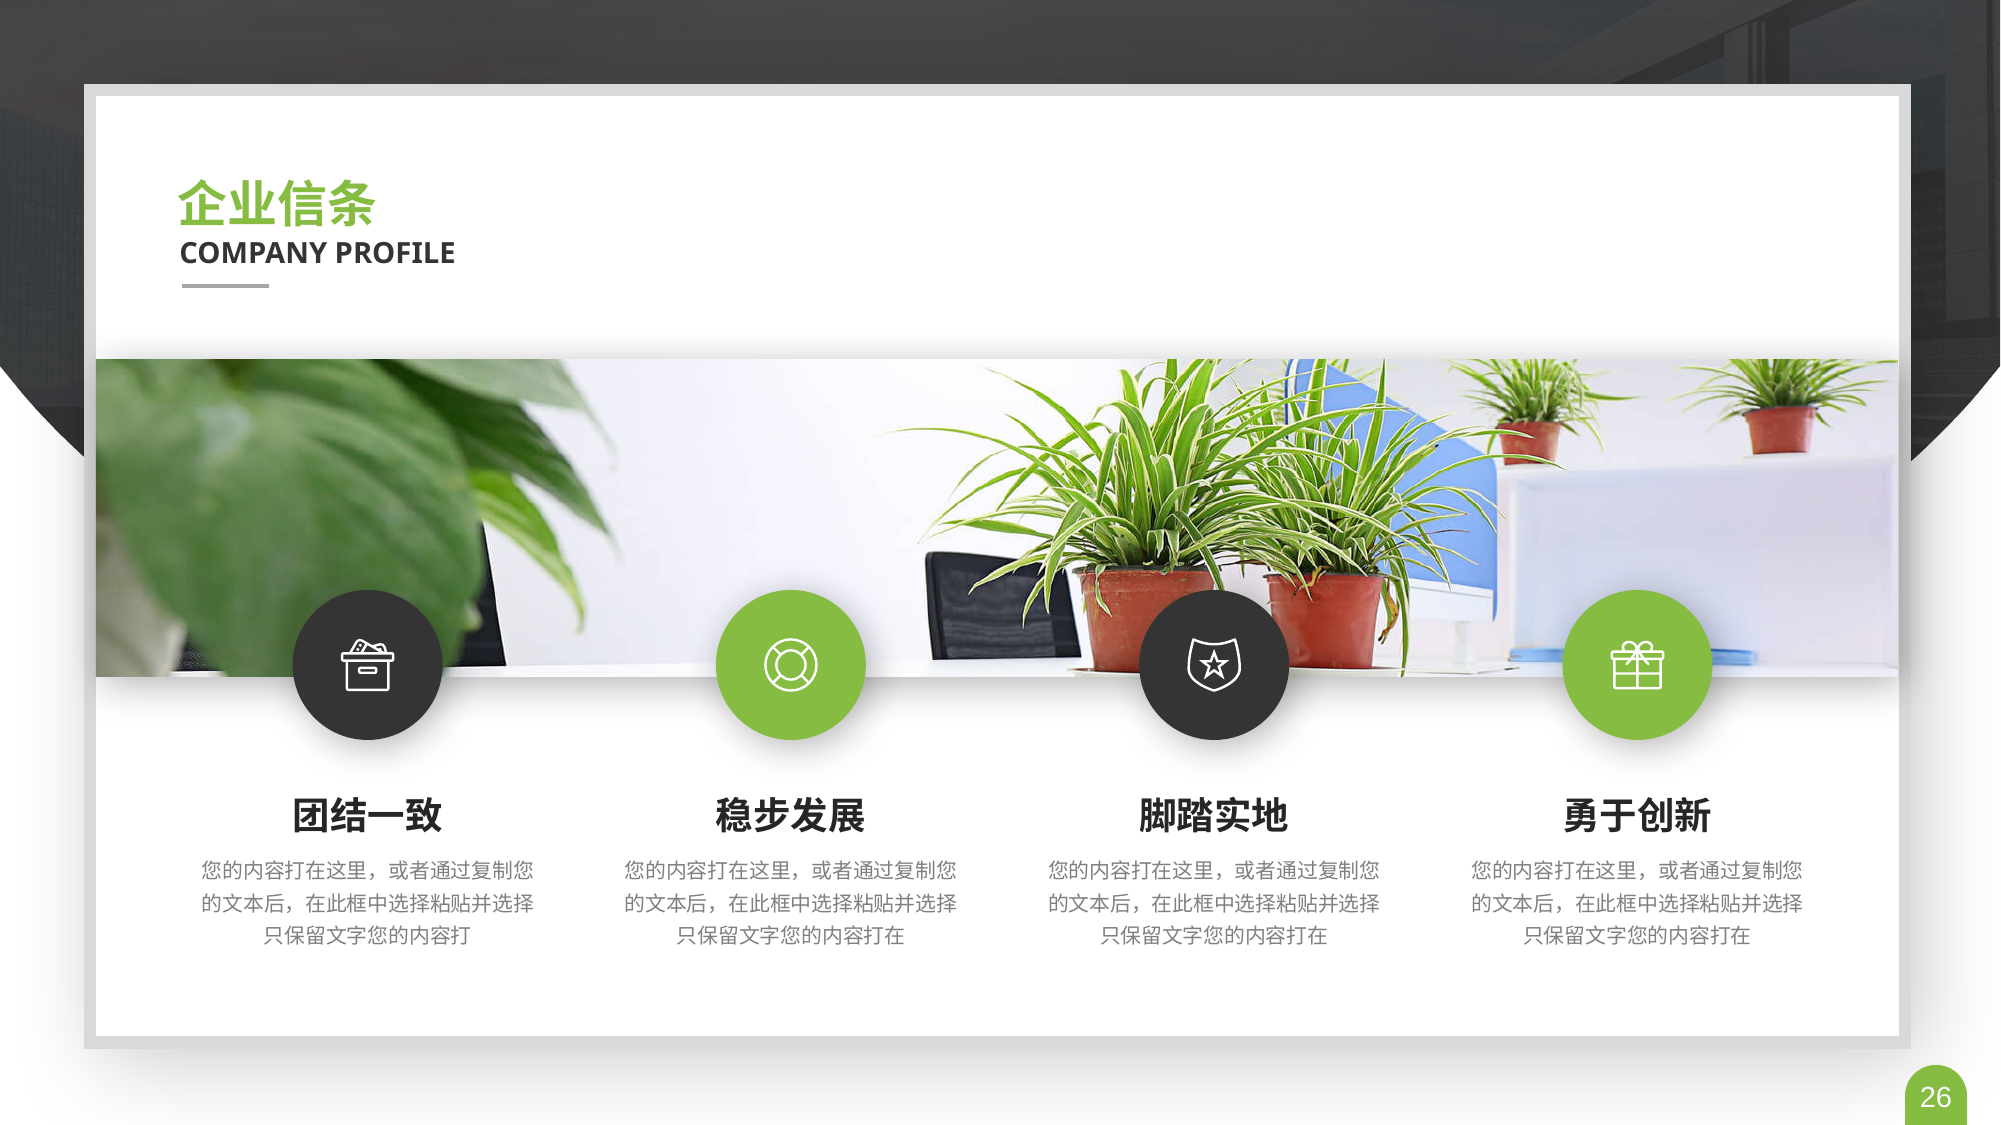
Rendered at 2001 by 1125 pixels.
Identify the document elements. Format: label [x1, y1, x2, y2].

text_box [1466, 770, 1809, 949]
text_box [292, 589, 443, 740]
text_box [715, 589, 866, 740]
text_box [619, 770, 962, 949]
text_box [162, 146, 749, 312]
text_box [1562, 589, 1713, 740]
text_box [196, 770, 539, 949]
text_box [95, 359, 1899, 678]
text_box [1139, 589, 1290, 740]
text_box [1043, 770, 1385, 949]
